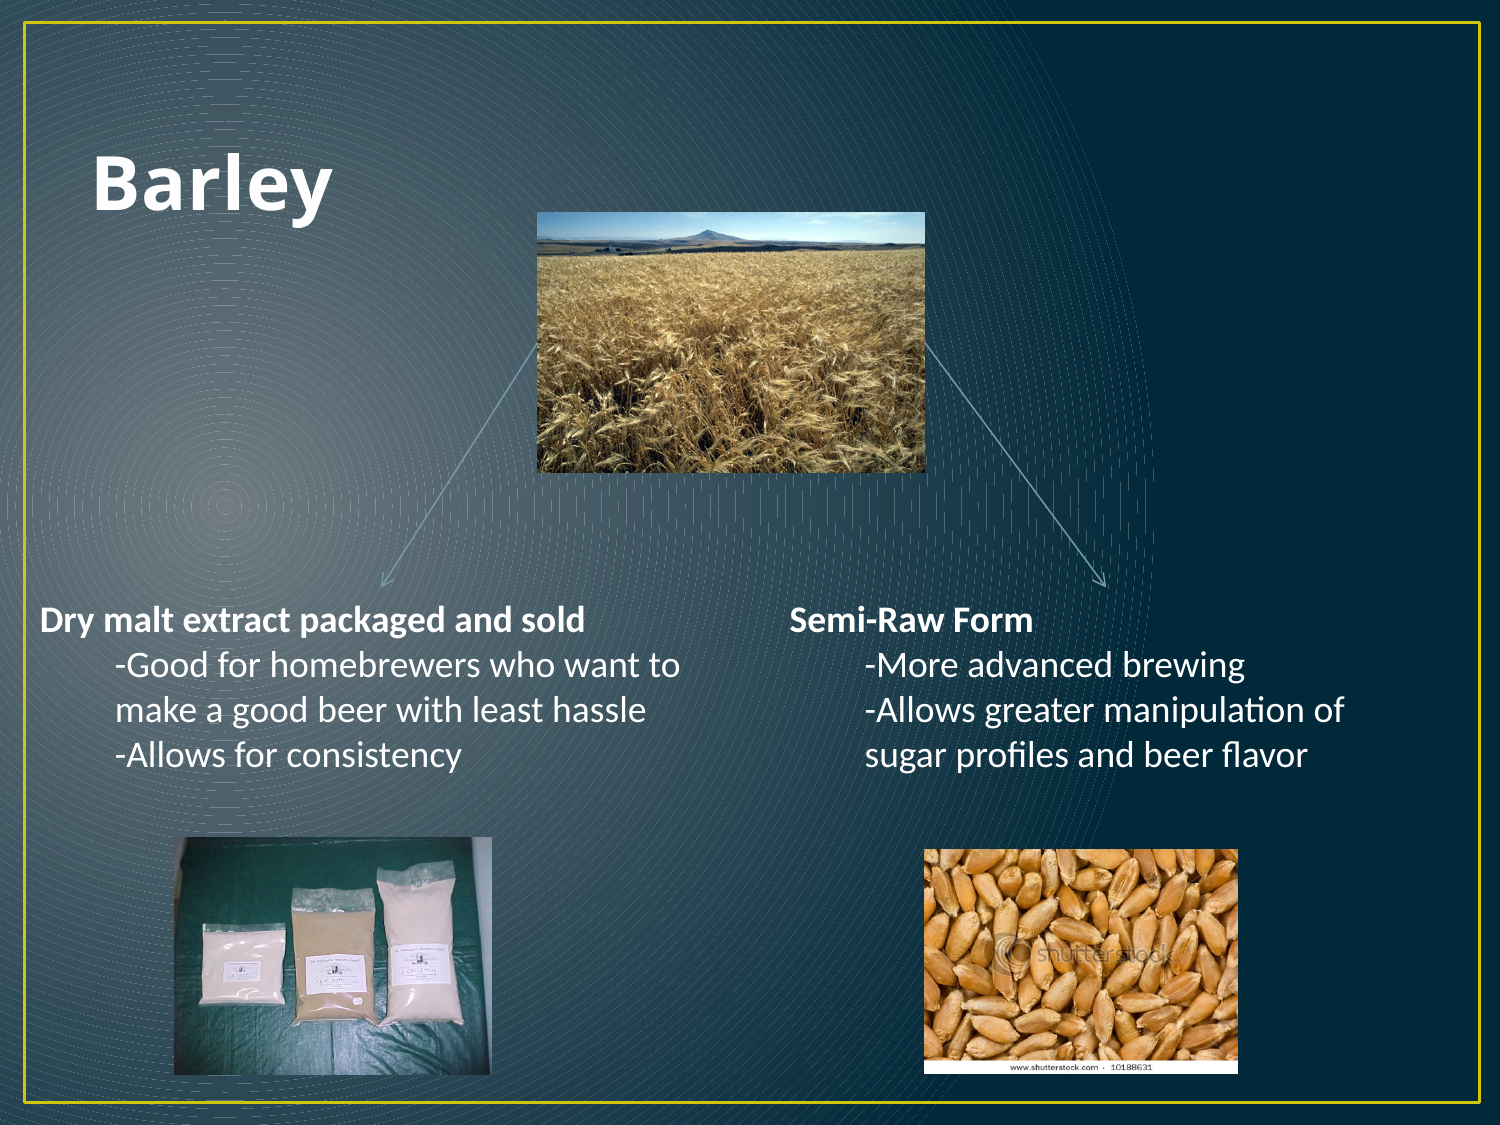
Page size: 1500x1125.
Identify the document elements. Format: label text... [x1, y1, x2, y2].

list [537, 212, 926, 474]
text_box Semi-Raw Form -More advanced brewing -Allows greater manipulation of sugar profiles and beer flavor [774, 587, 1438, 828]
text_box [924, 342, 1107, 588]
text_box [380, 342, 538, 588]
text_box Dry malt extract packaged and sold -Good for homebrewers who want to make a good beer with least hassle -Allows for consistency [24, 587, 738, 828]
title Barley [75, 45, 1425, 233]
picture [915, 843, 1237, 1083]
picture [174, 837, 492, 1076]
picture [1105, 337, 1116, 406]
